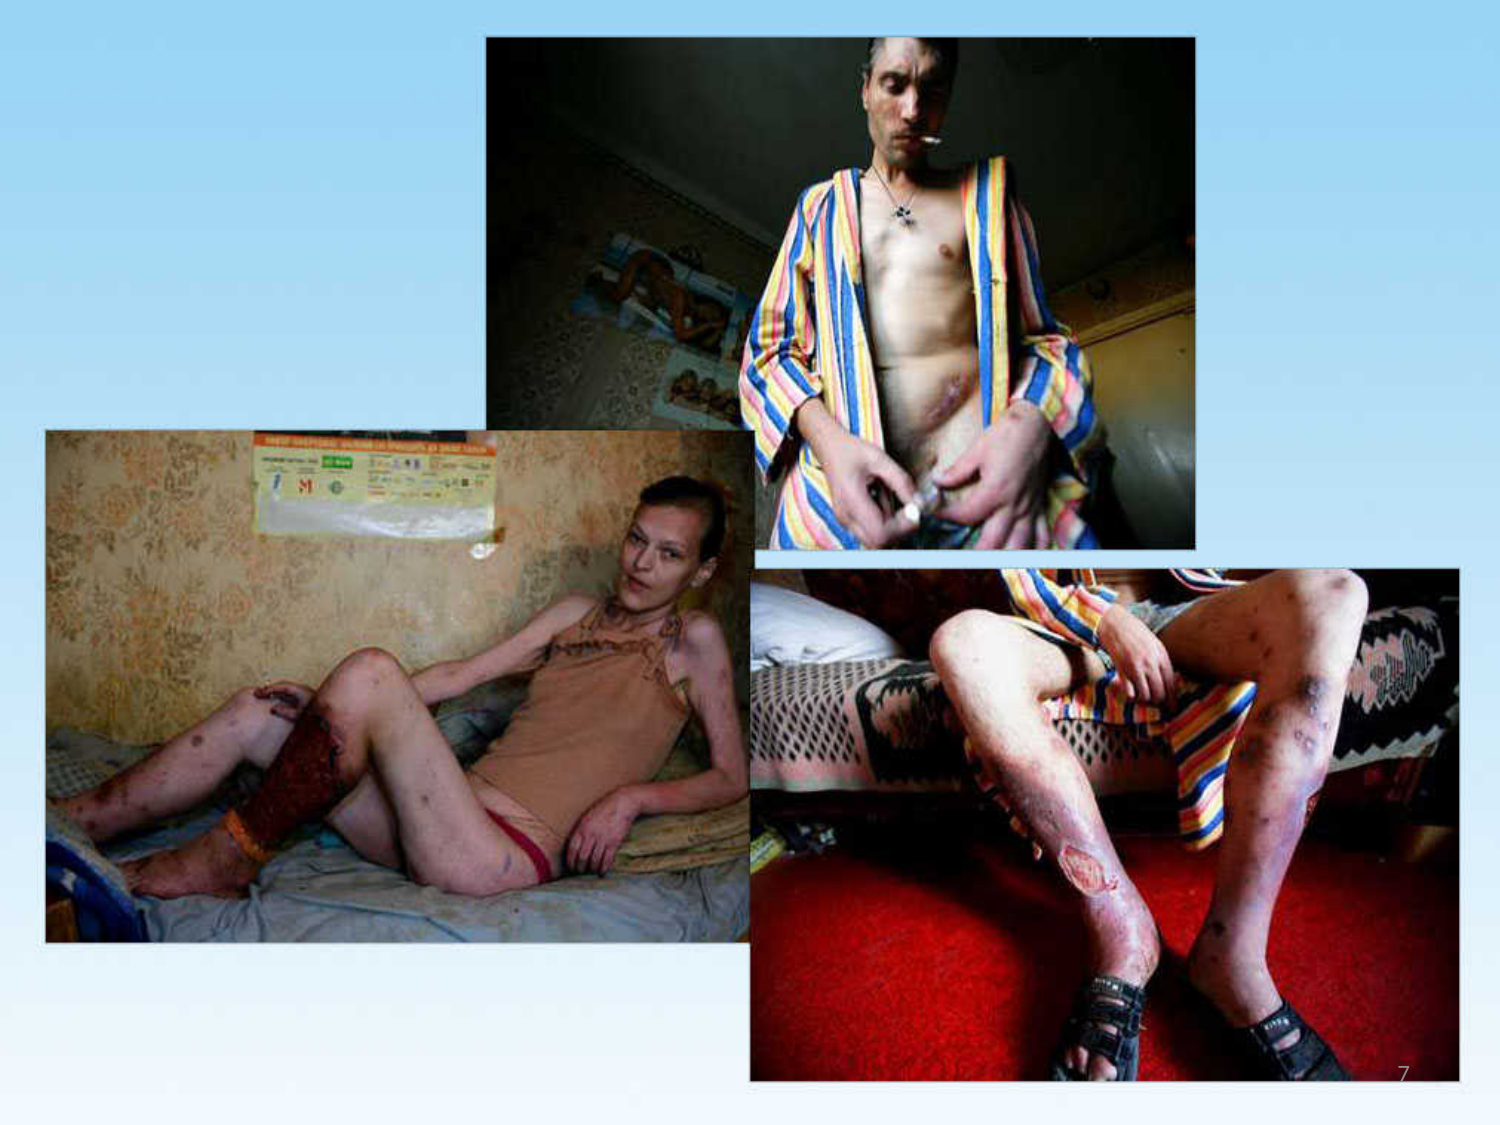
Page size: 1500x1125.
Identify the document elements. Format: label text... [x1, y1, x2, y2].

slide_number 7 [1074, 1042, 1425, 1103]
picture [0, 0, 1500, 1125]
